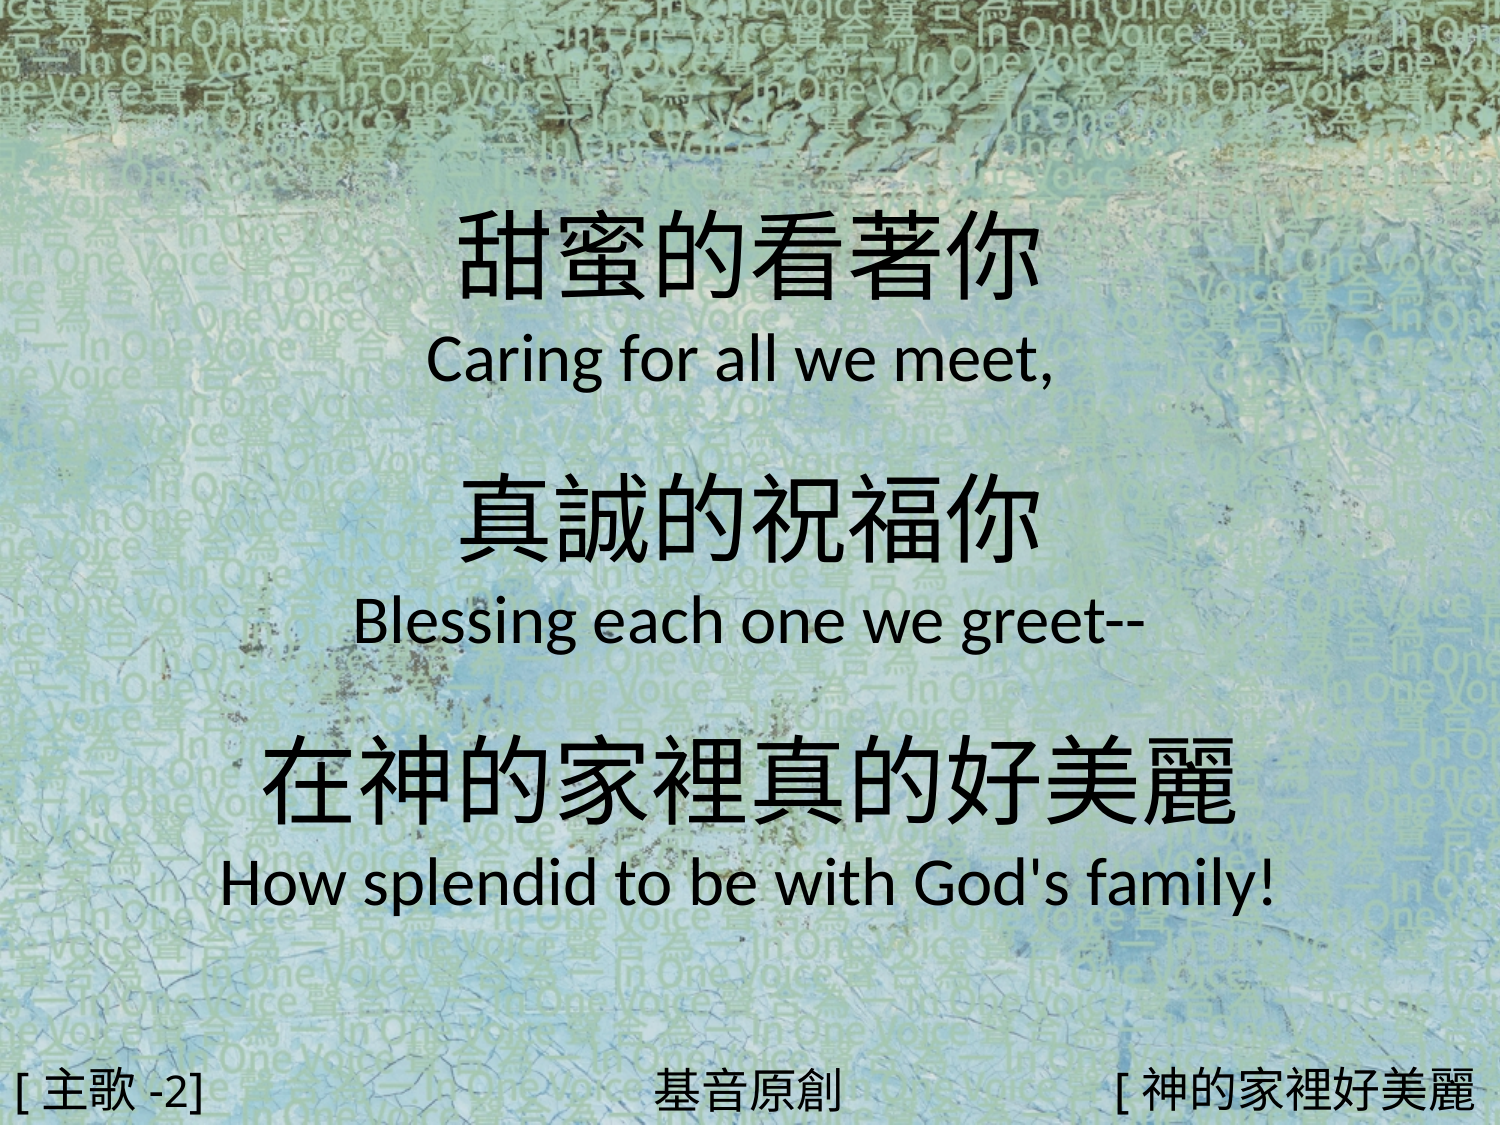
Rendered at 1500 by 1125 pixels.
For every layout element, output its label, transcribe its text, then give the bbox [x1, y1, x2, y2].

text_box 甜蜜的看著你 Caring for all we meet, 真誠的祝福你 Blessing each one we greet-- 在神的家裡真的好美麗 How splendid to be with God's family! [0, 187, 1500, 827]
text_box 基音原創 [0, 1053, 1499, 1125]
